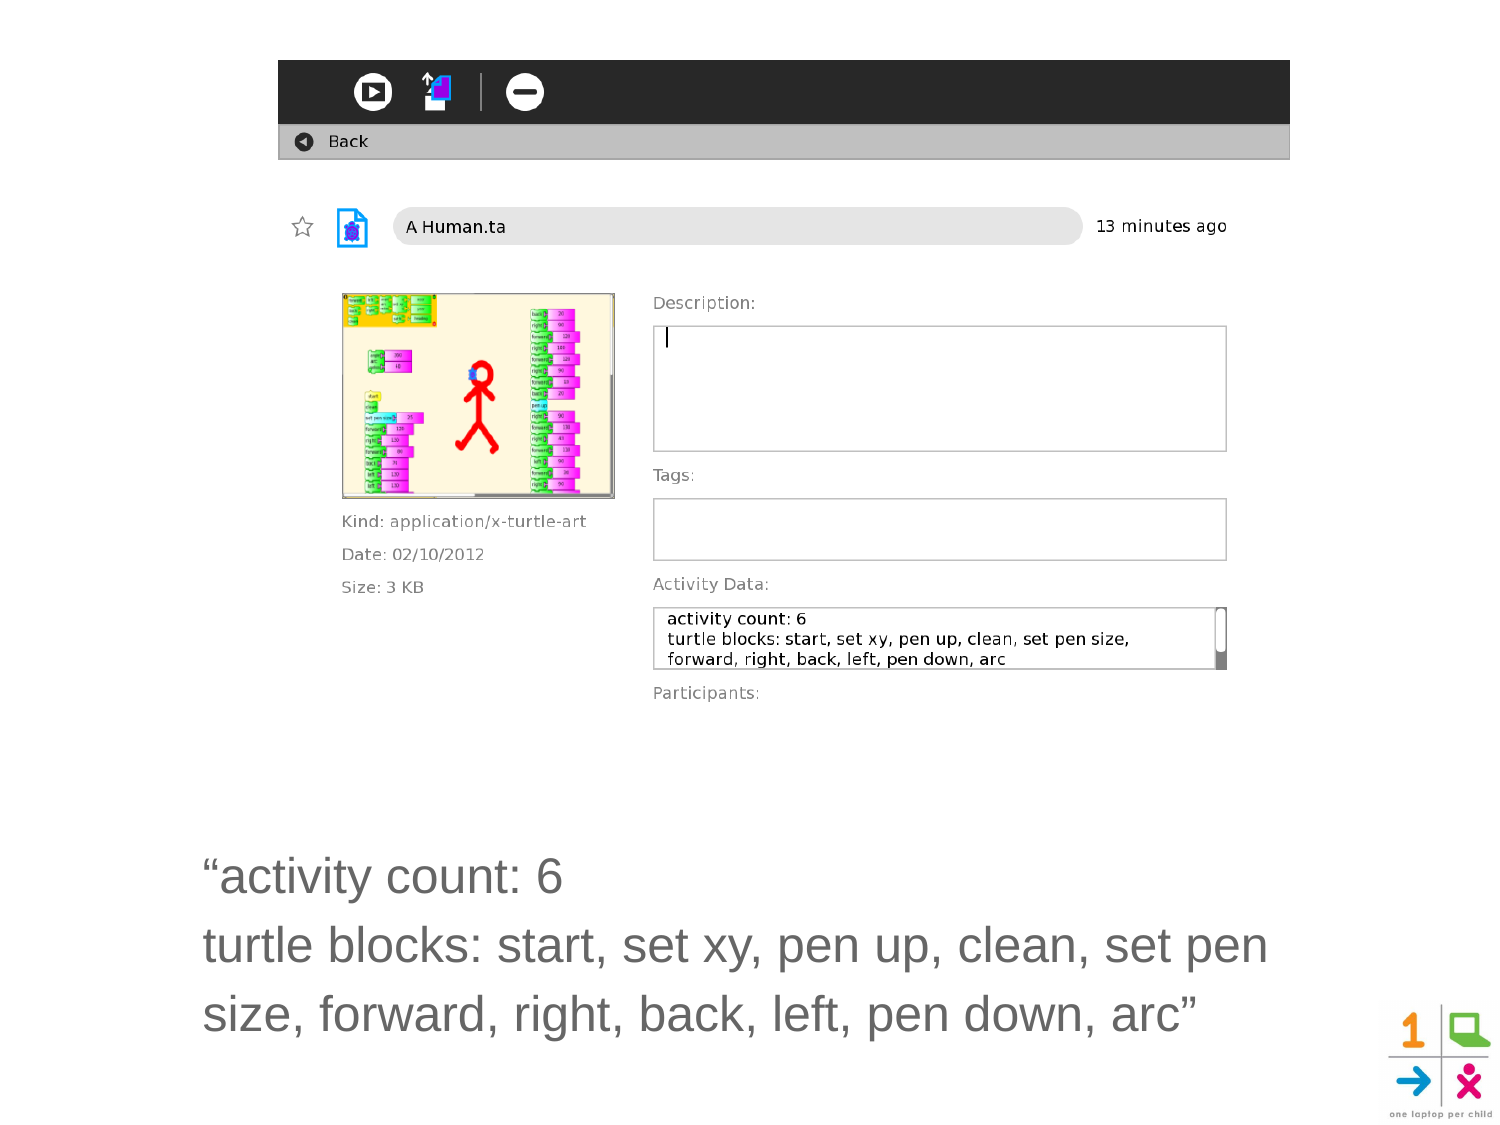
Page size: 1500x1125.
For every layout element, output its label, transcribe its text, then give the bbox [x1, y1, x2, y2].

text_box [1378, 1000, 1500, 1125]
text_box [278, 60, 1290, 820]
subtitle “activity count: 6 turtle blocks: start, set xy, pen up, clean, set pen size, forward, right, back, left, pen down, arc” [112, 819, 1388, 1125]
